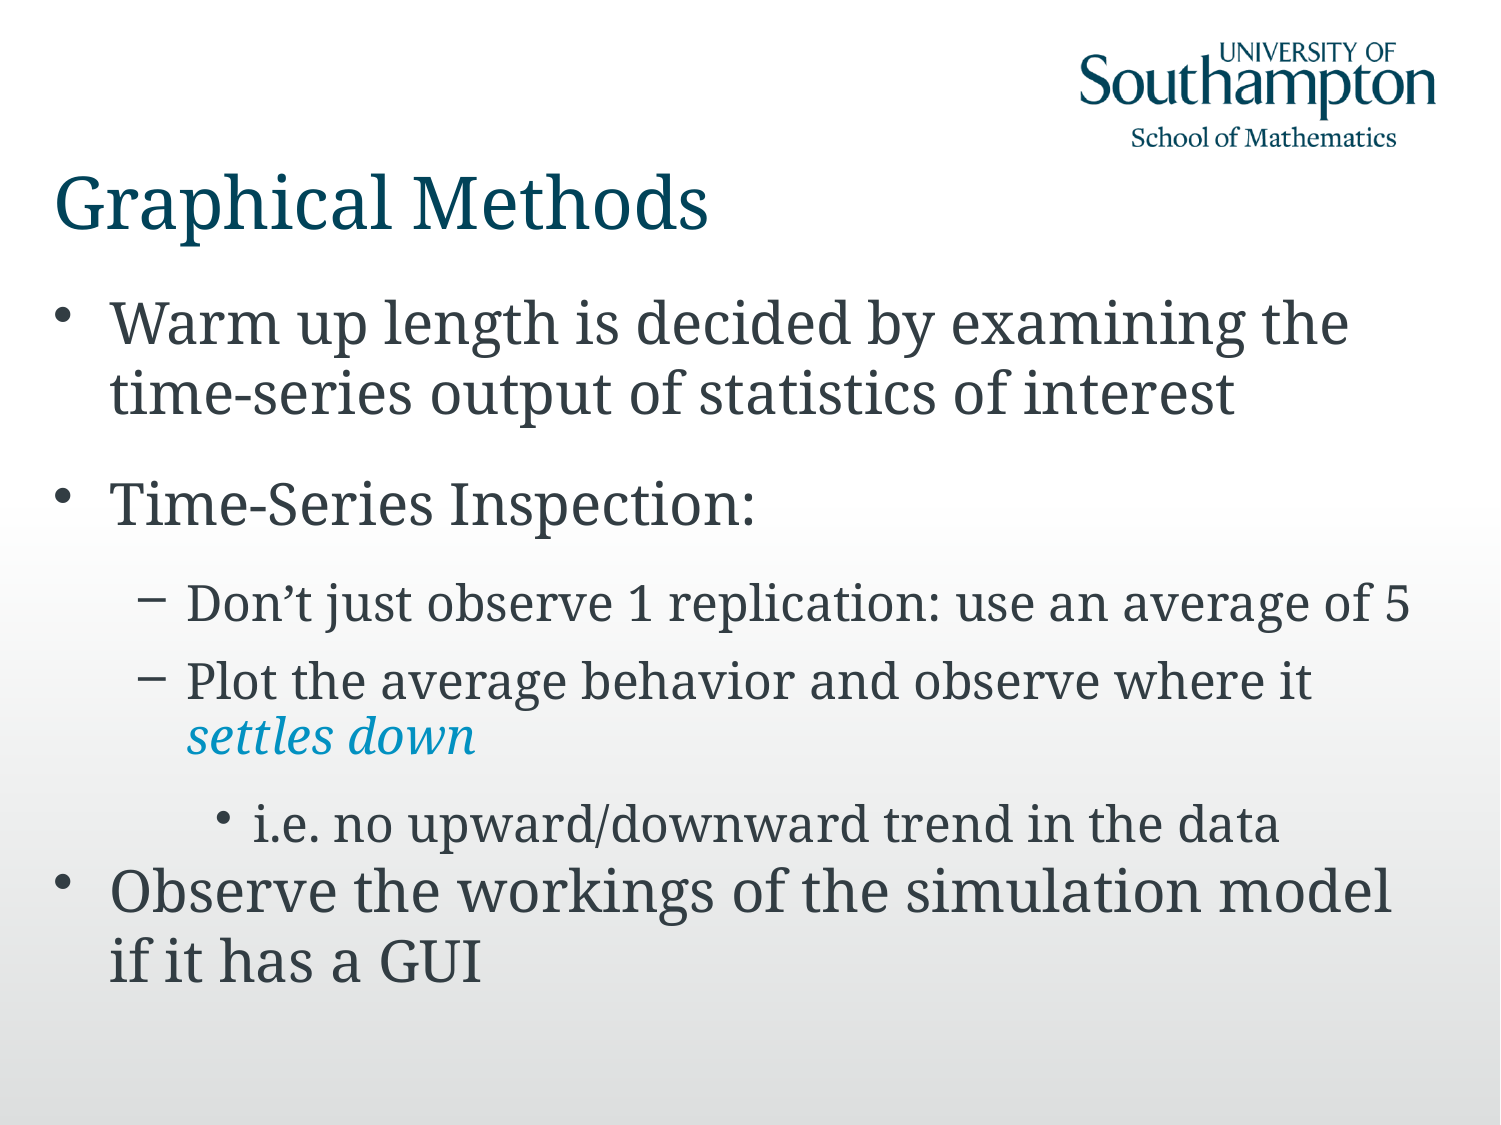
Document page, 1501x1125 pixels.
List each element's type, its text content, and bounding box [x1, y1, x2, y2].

list Warm up length is decided by examining the time-series output of statistics of interest Time-Series Inspection: Don’t just observe 1 replication: use an average of 5 Plot the average behavior and observe where it settles down i.e. no upward/downward trend in the data Observe the workings of the simulation model if it has a GUI [53, 278, 1448, 954]
picture [1296, 42, 1301, 51]
picture [1080, 42, 1436, 147]
title Graphical Methods [53, 148, 1448, 256]
